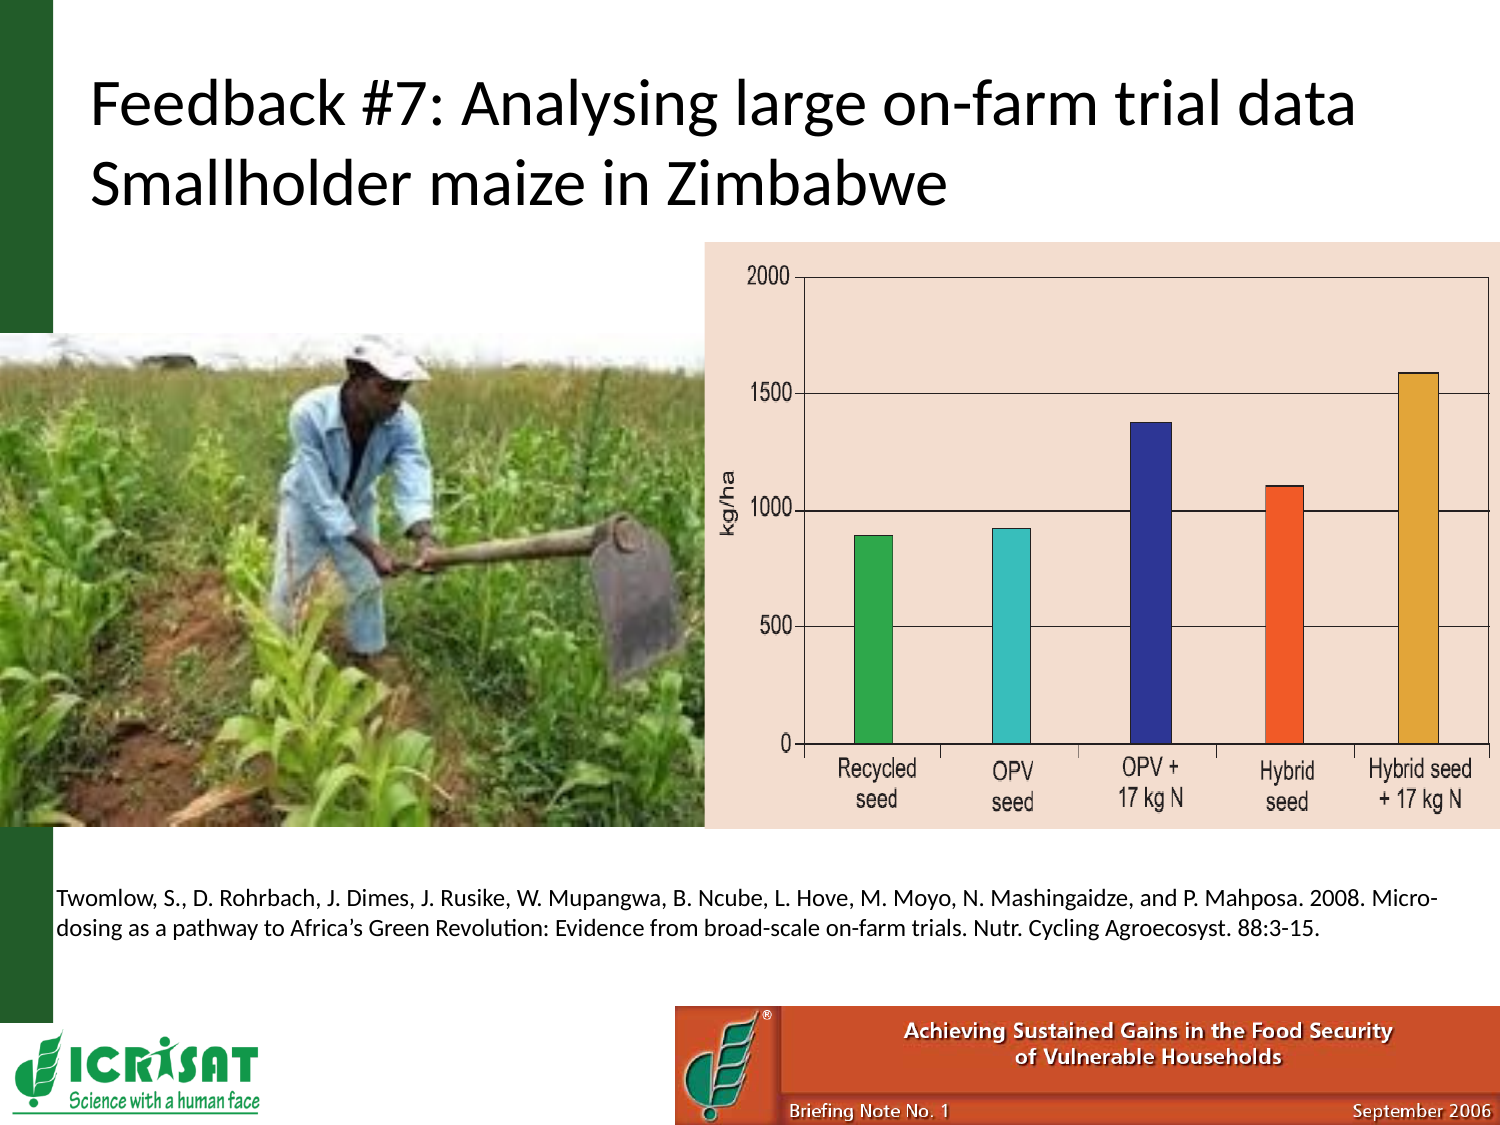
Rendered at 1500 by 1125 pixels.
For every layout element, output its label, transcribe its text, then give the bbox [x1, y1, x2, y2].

title Feedback #7: Analysing large on-farm trial data Smallholder maize in Zimbabwe [75, 45, 1425, 233]
picture [0, 1023, 264, 1123]
picture [0, 242, 1500, 829]
picture [674, 1006, 1500, 1125]
list Twomlow, S., D. Rohrbach, J. Dimes, J. Rusike, W. Mupangwa, B. Ncube, L. Hove, M. Moyo, N. Mashingaidze, and P. Mahposa. 2008. Micro-dosing as a pathway to Africa’s Green Revolution: Evidence from broad-scale on-farm trials. Nutr. Cycling Agroecosyst. 88:3-15. [41, 874, 1469, 975]
